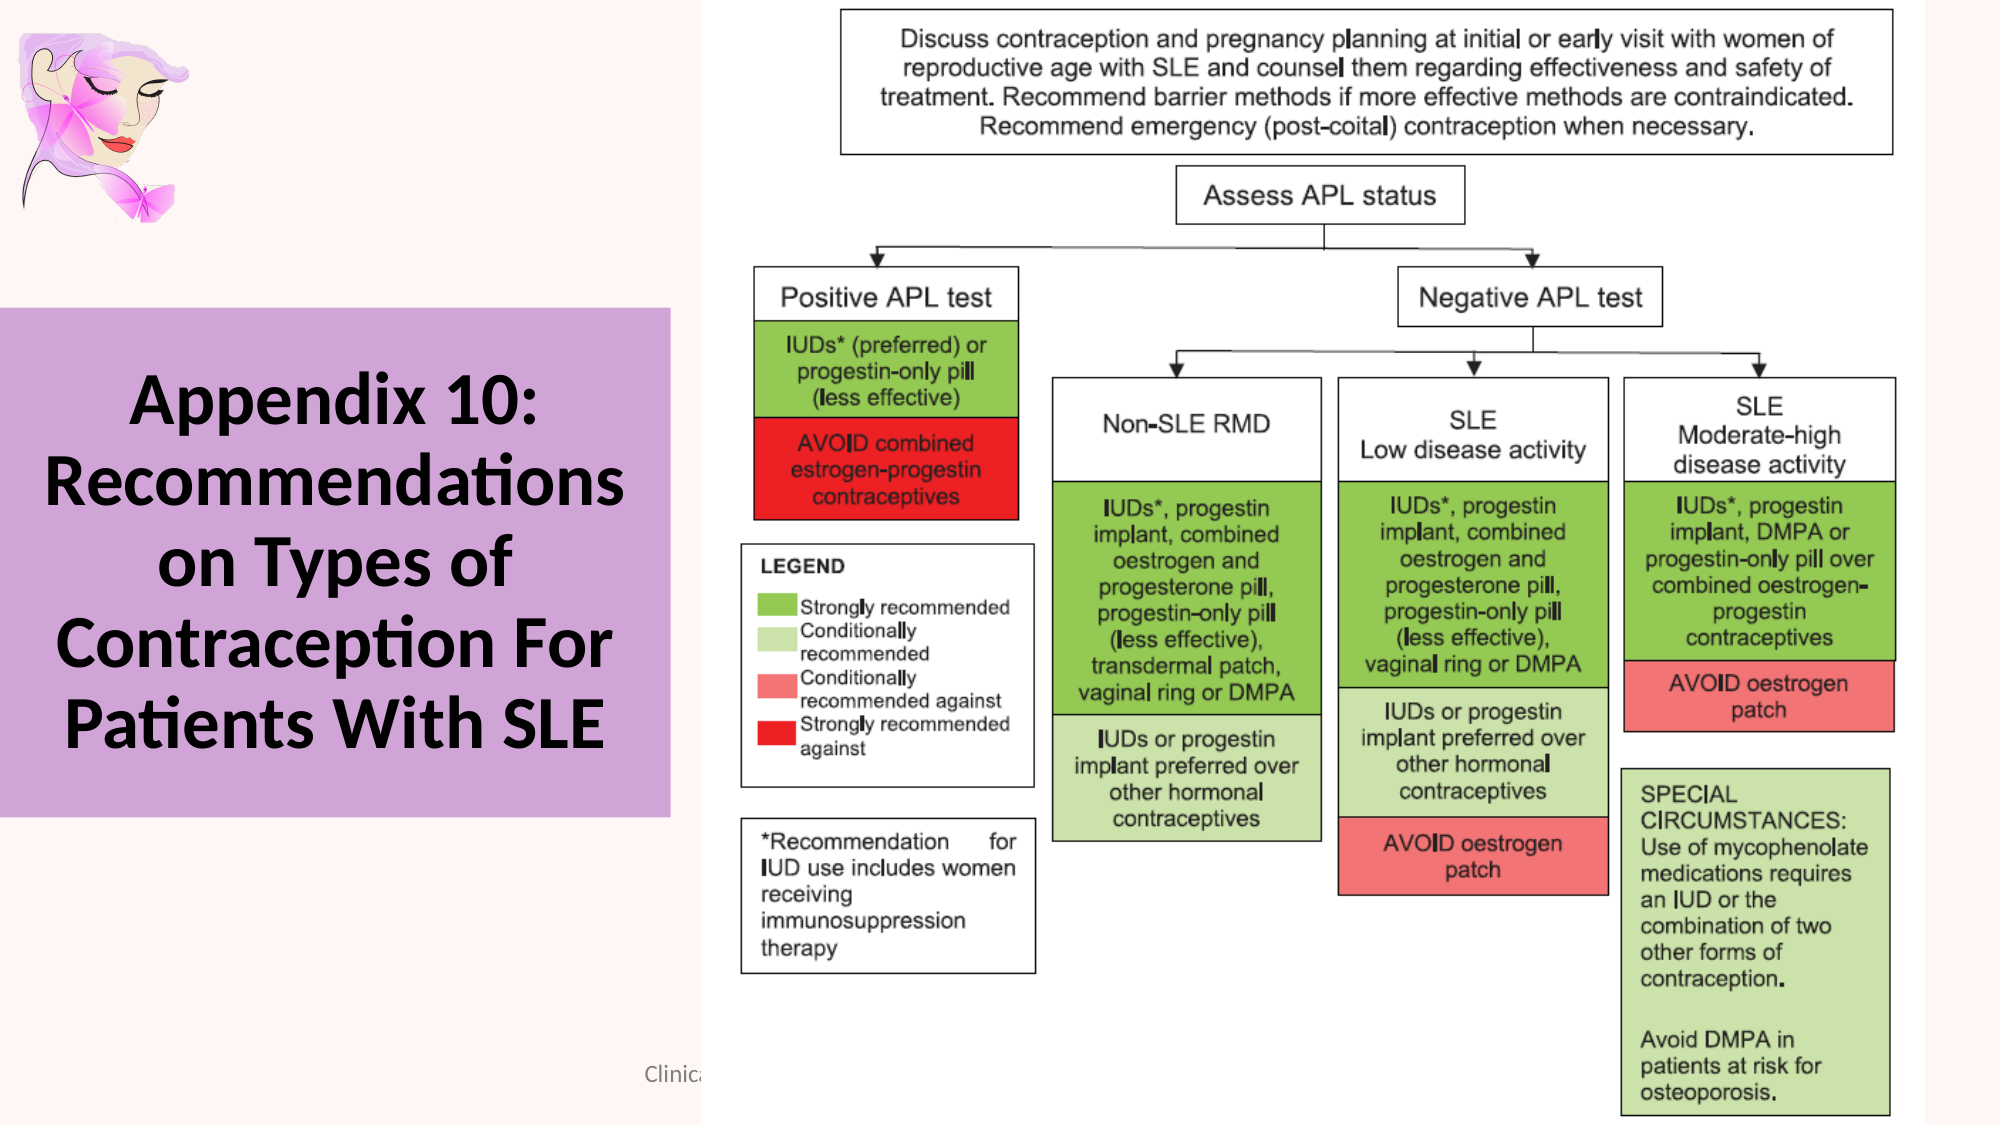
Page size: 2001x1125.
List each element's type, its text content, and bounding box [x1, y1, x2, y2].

picture [0, 10, 210, 248]
picture [701, 0, 1925, 1125]
title Appendix 10: Recommendations on Types of Contraception For Patients With SLE [0, 307, 671, 818]
